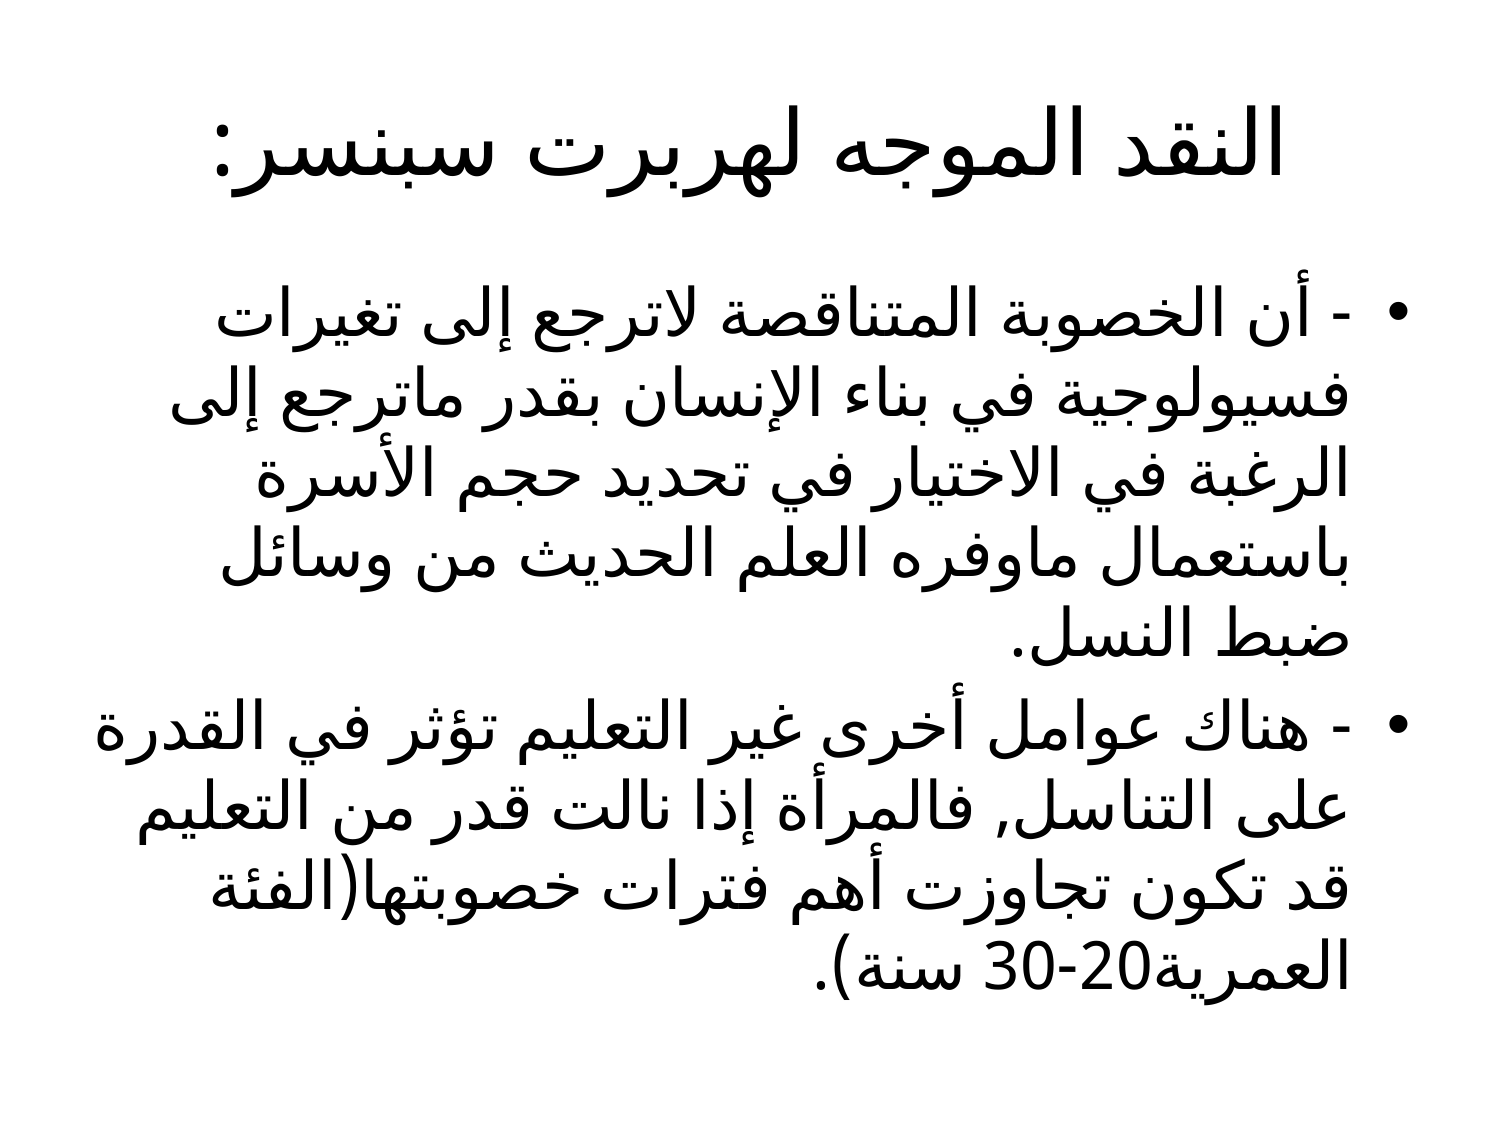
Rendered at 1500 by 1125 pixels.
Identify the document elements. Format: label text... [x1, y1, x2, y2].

title النقد الموجه لهربرت سبنسر: [75, 45, 1425, 233]
list - أن الخصوبة المتناقصة لاترجع إلى تغيرات فسيولوجية في بناء الإنسان بقدر ماترجع إلى الرغبة في الاختيار في تحديد حجم الأسرة باستعمال ماوفره العلم الحديث من وسائل ضبط النسل. - هناك عوامل أخرى غير التعليم تؤثر في القدرة على التناسل, فالمرأة إذا نالت قدر من التعليم قد تكون تجاوزت أهم فترات خصوبتها(الفئة العمرية20-30 سنة). [75, 262, 1425, 1005]
